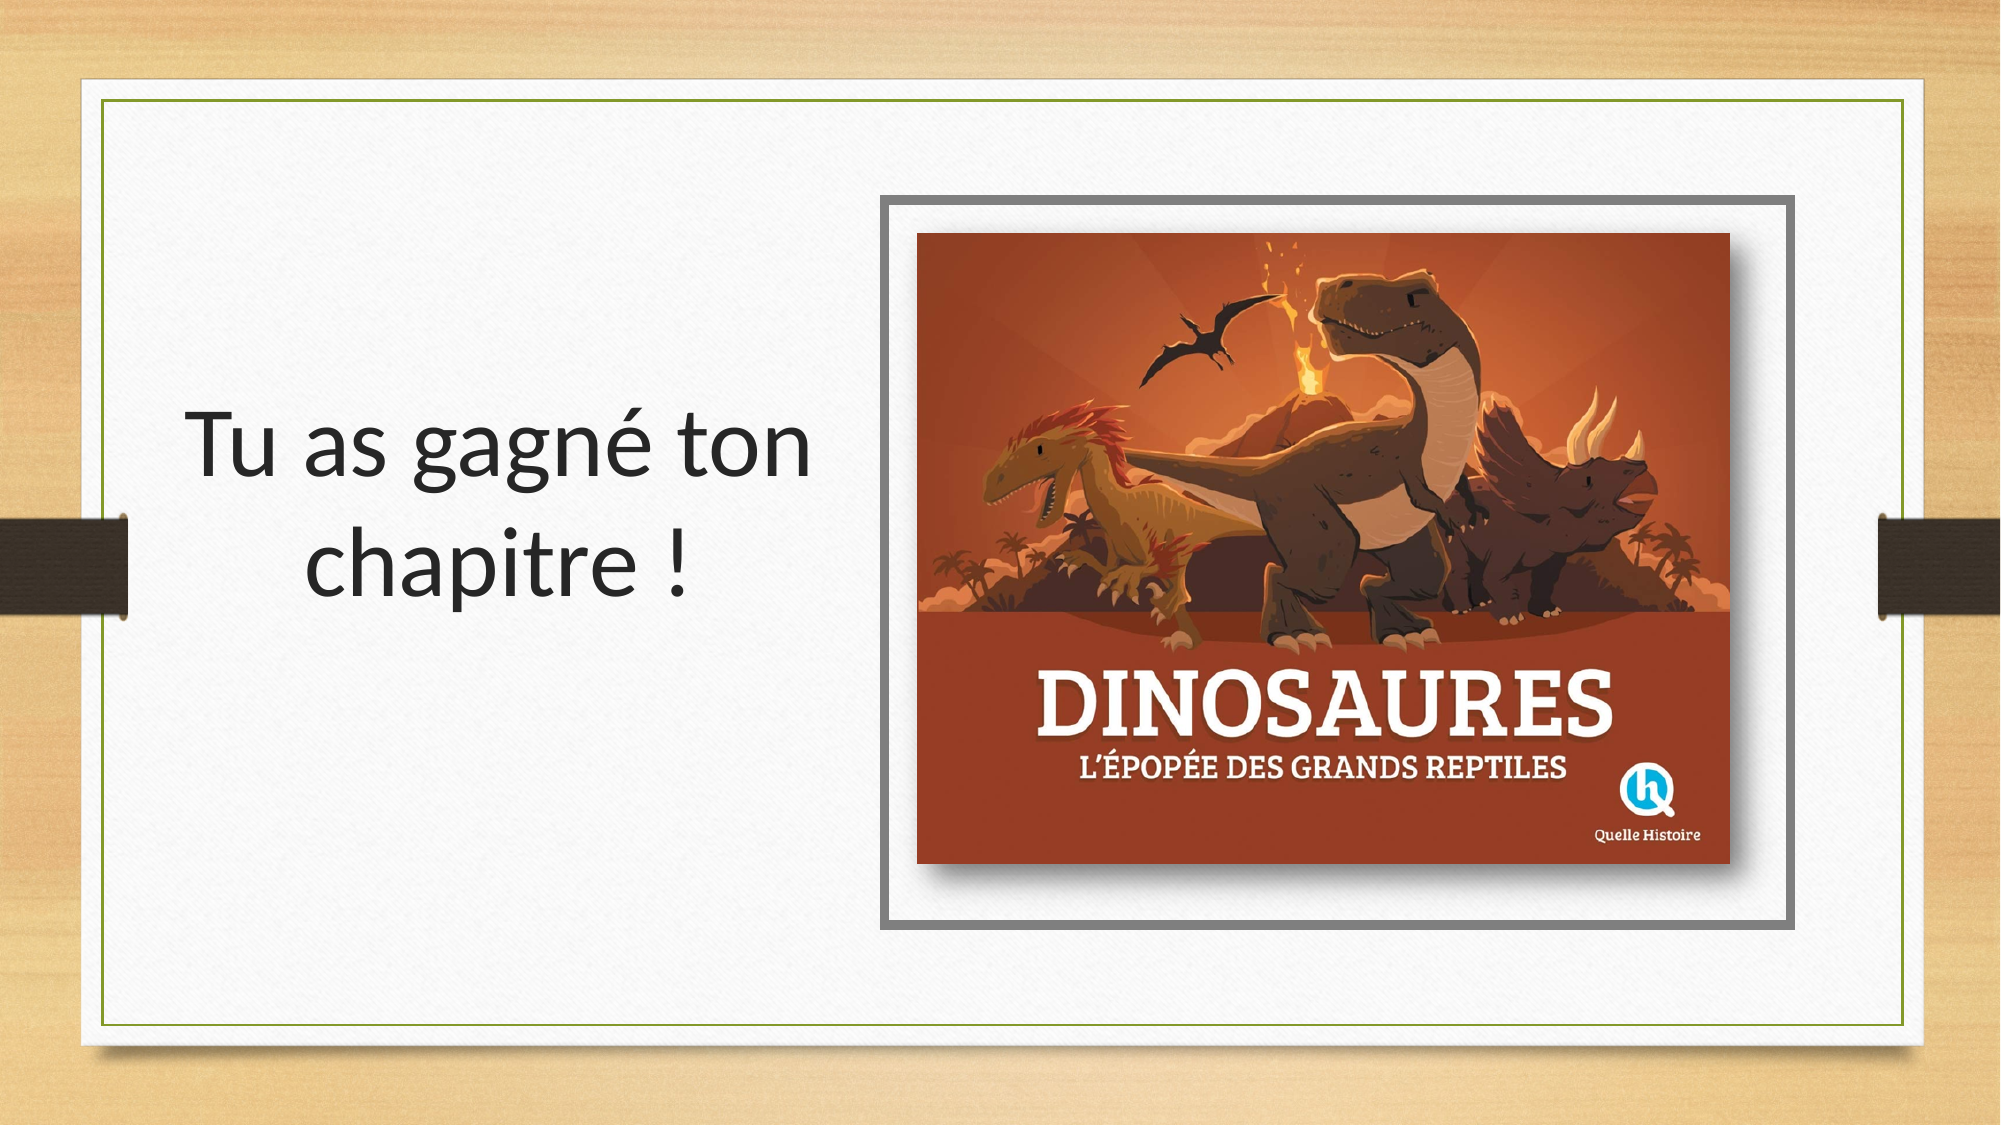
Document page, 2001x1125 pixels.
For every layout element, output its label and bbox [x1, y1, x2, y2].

text_box [0, 0, 2000, 1125]
picture [888, 204, 1787, 921]
